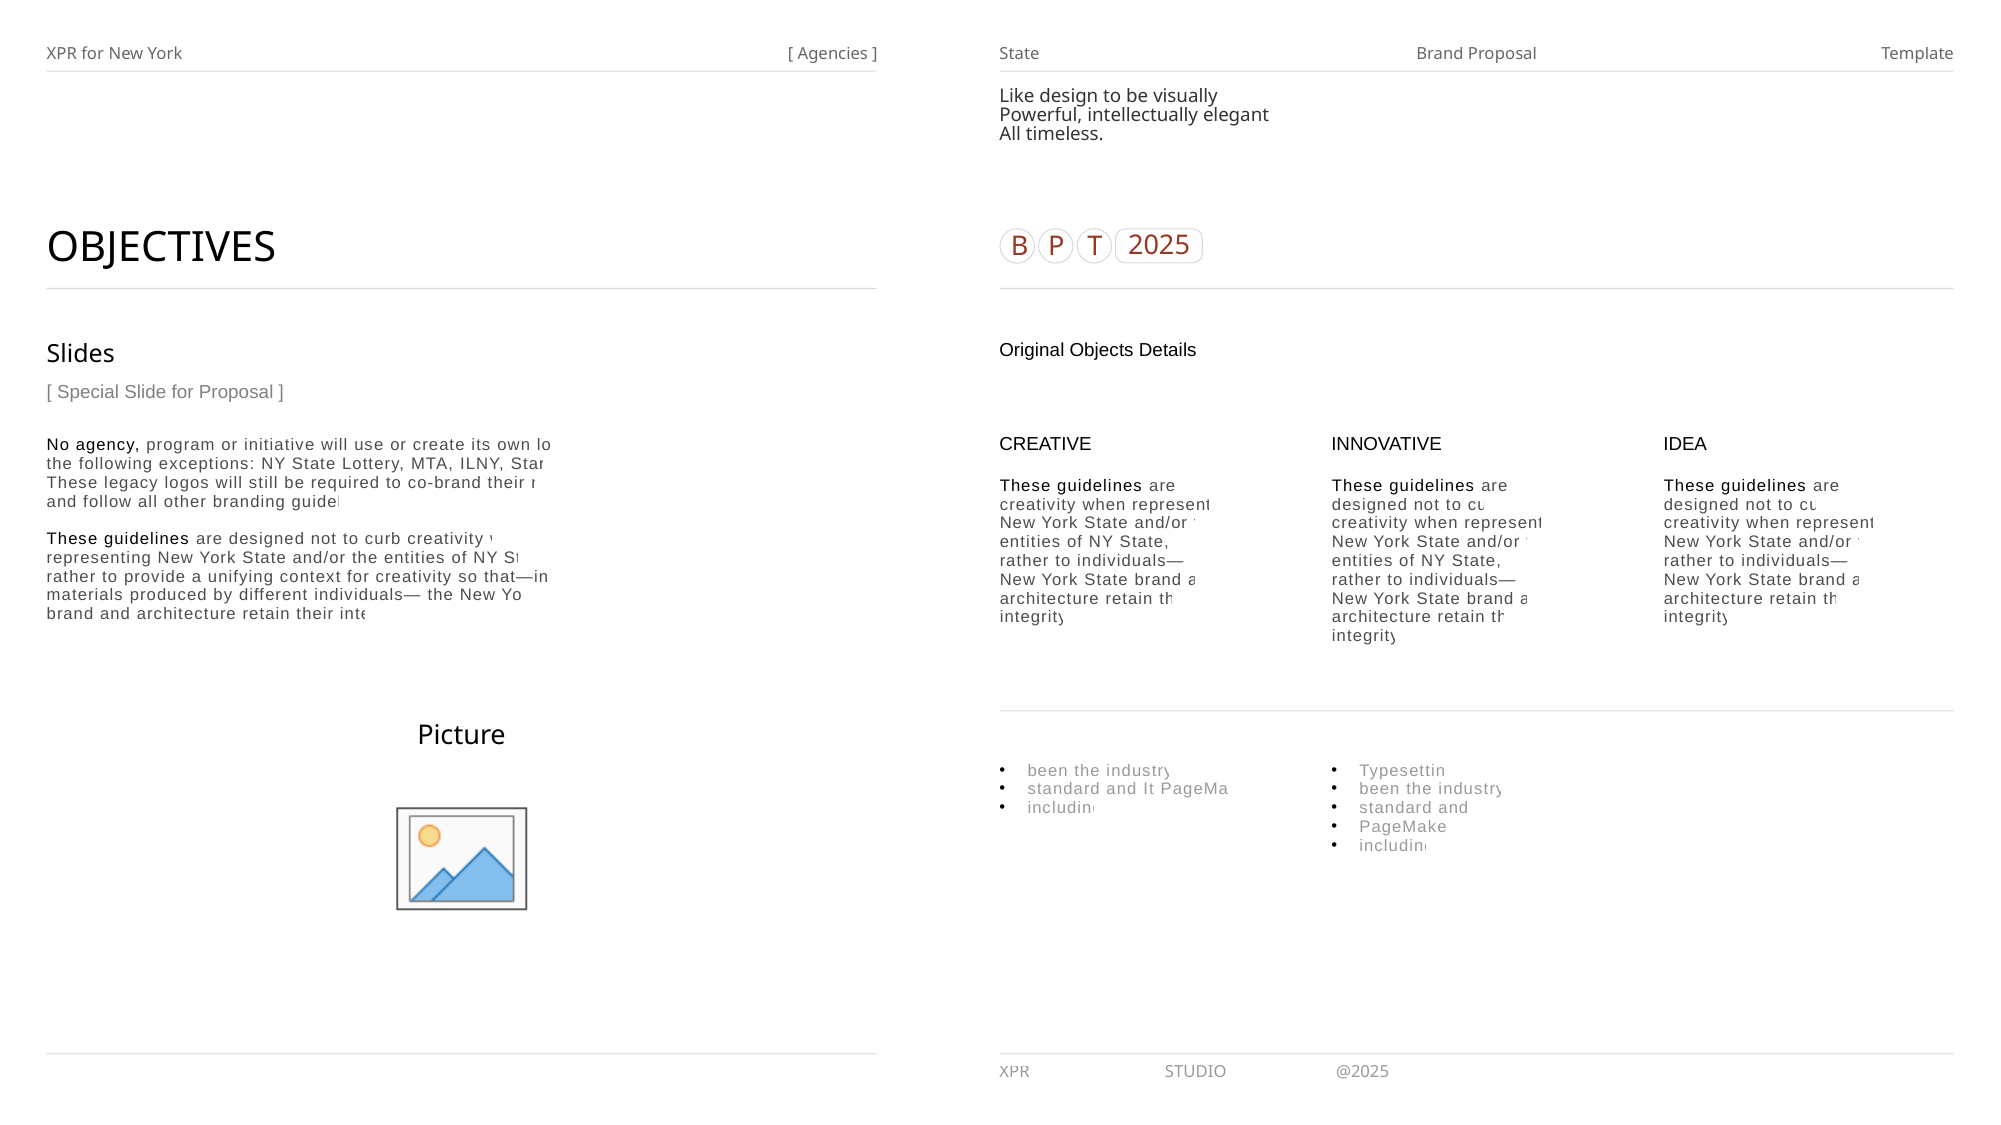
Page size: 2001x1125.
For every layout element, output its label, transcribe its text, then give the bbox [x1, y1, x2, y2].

text_box [ Agencies ] [683, 35, 893, 71]
picture [46, 710, 877, 1008]
text_box Like design to be visually Powerful, intellectually elegant All timeless. [984, 80, 1341, 152]
text_box XPR for New York [31, 35, 405, 71]
text_box OBJECTIVES [31, 211, 686, 277]
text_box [984, 424, 1254, 636]
text_box Typesetting been the industry’s standard and It PageMaker including [1316, 753, 1581, 862]
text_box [995, 220, 1215, 269]
text_box Original Objects Details [984, 330, 1299, 368]
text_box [1648, 424, 1918, 636]
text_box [984, 1053, 1505, 1090]
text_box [984, 35, 1969, 71]
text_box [1316, 424, 1586, 655]
text_box been the industry’s standard and It PageMaker including [984, 753, 1281, 825]
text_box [31, 330, 655, 633]
